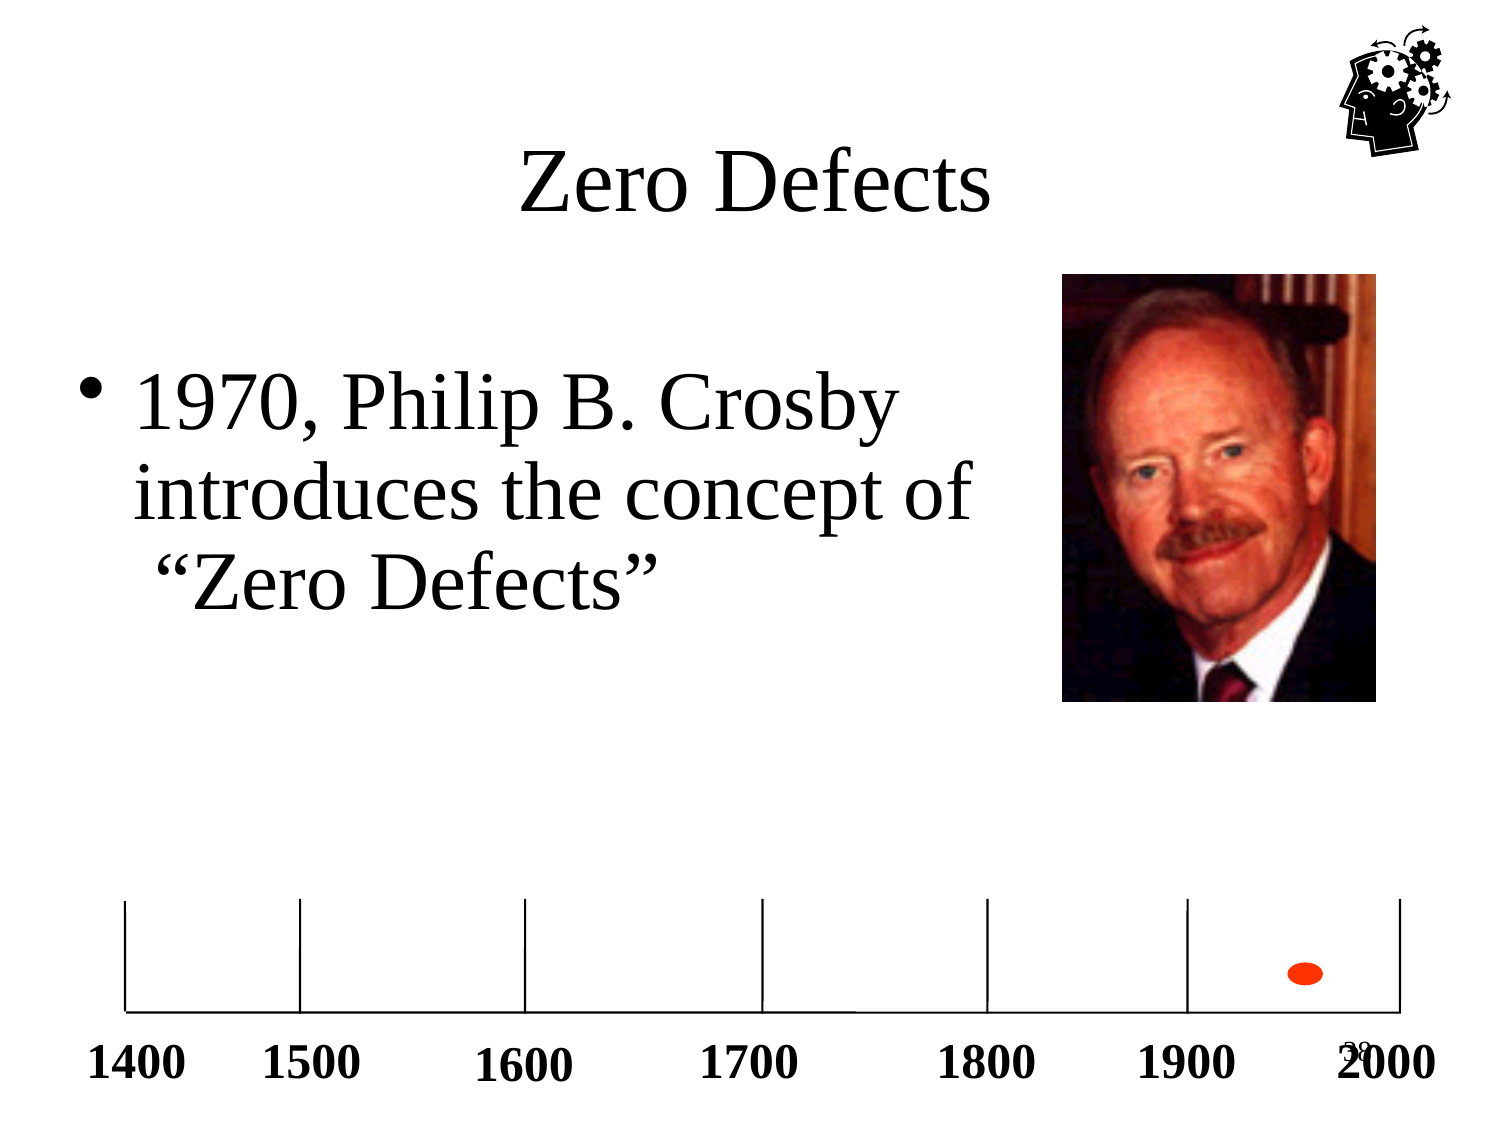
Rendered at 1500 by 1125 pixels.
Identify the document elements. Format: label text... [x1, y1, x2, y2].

text_box 1400 [71, 1021, 202, 1097]
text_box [124, 898, 1401, 1014]
picture [1062, 274, 1376, 703]
text_box 2000 [1321, 1021, 1452, 1097]
slide_number 38 [1074, 1025, 1388, 1100]
list 1970, Philip B. Crosby introduces the concept of “Zero Defects” [62, 350, 1038, 650]
text_box 1800 [921, 1022, 1052, 1097]
text_box 1700 [684, 1022, 814, 1097]
picture [1338, 24, 1452, 158]
text_box 1600 [459, 1024, 601, 1099]
text_box 1900 [1121, 1022, 1252, 1097]
text_box 1500 [246, 1022, 377, 1097]
title Zero Defects [112, 99, 1400, 250]
